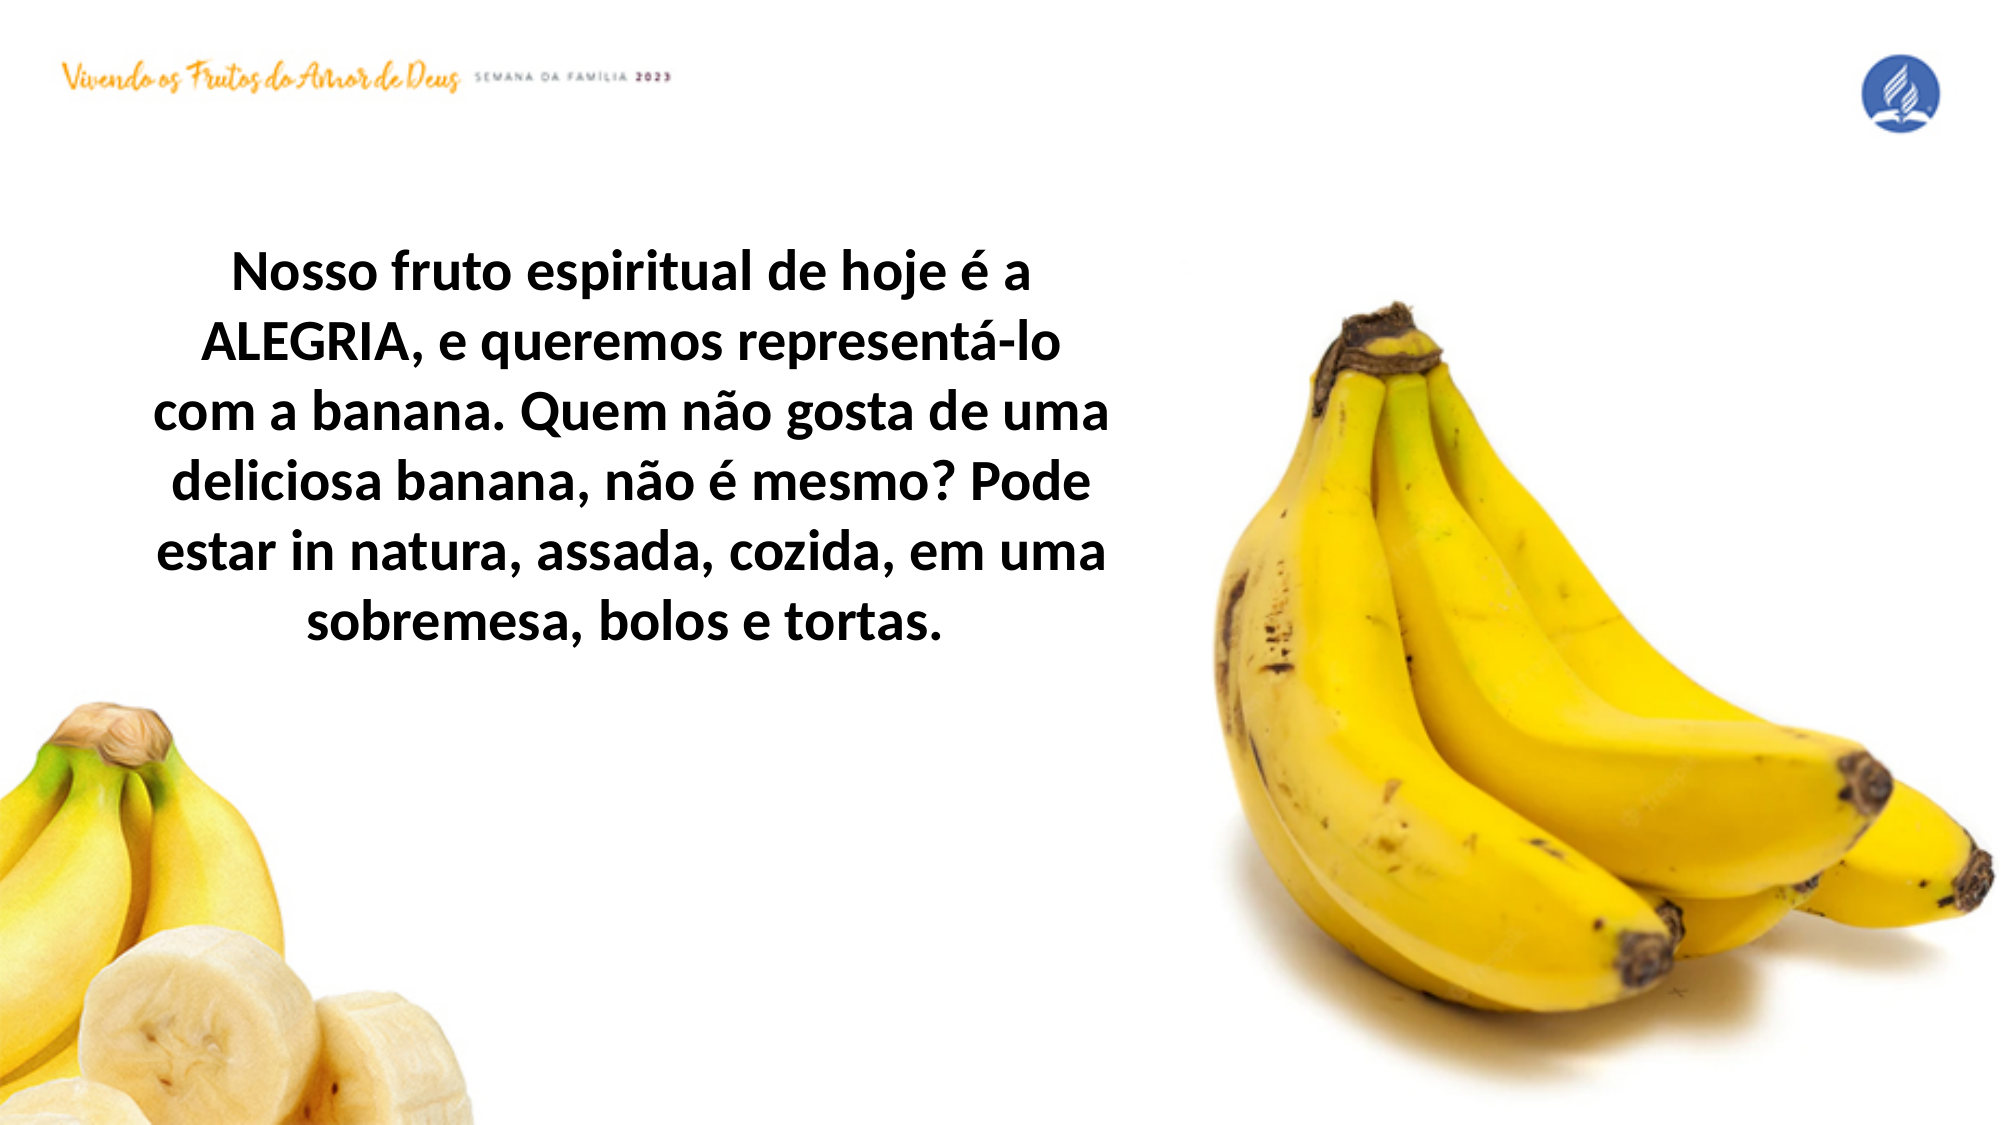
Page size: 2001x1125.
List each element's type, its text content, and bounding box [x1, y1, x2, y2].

text_box Nosso fruto espiritual de hoje é a ALEGRIA, e queremos representá-lo com a banana. Quem não gosta de uma deliciosa banana, não é mesmo? Pode estar in natura, assada, cozida, em uma sobremesa, bolos e tortas. [115, 224, 1156, 660]
picture [0, 0, 2001, 1125]
